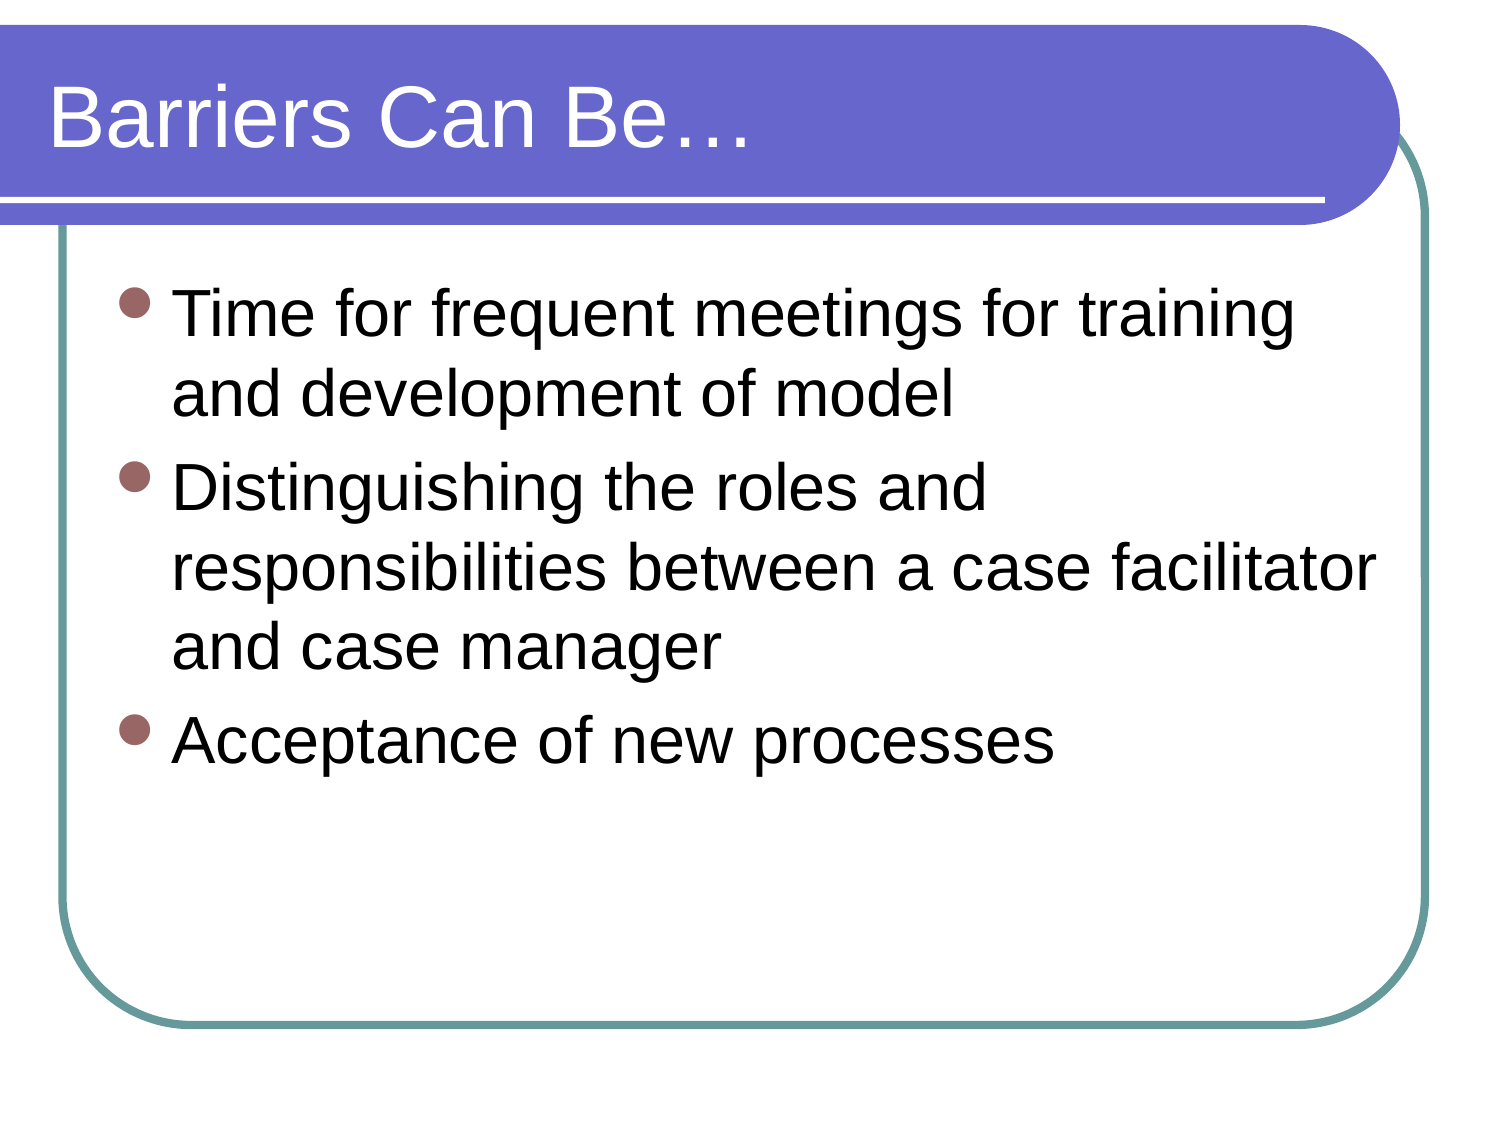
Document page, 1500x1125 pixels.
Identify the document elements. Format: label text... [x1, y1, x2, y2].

title Barriers Can Be… [31, 37, 1348, 188]
list Time for frequent meetings for training and development of model Distinguishing the roles and responsibilities between a case facilitator and case manager Acceptance of new processes [99, 262, 1401, 988]
